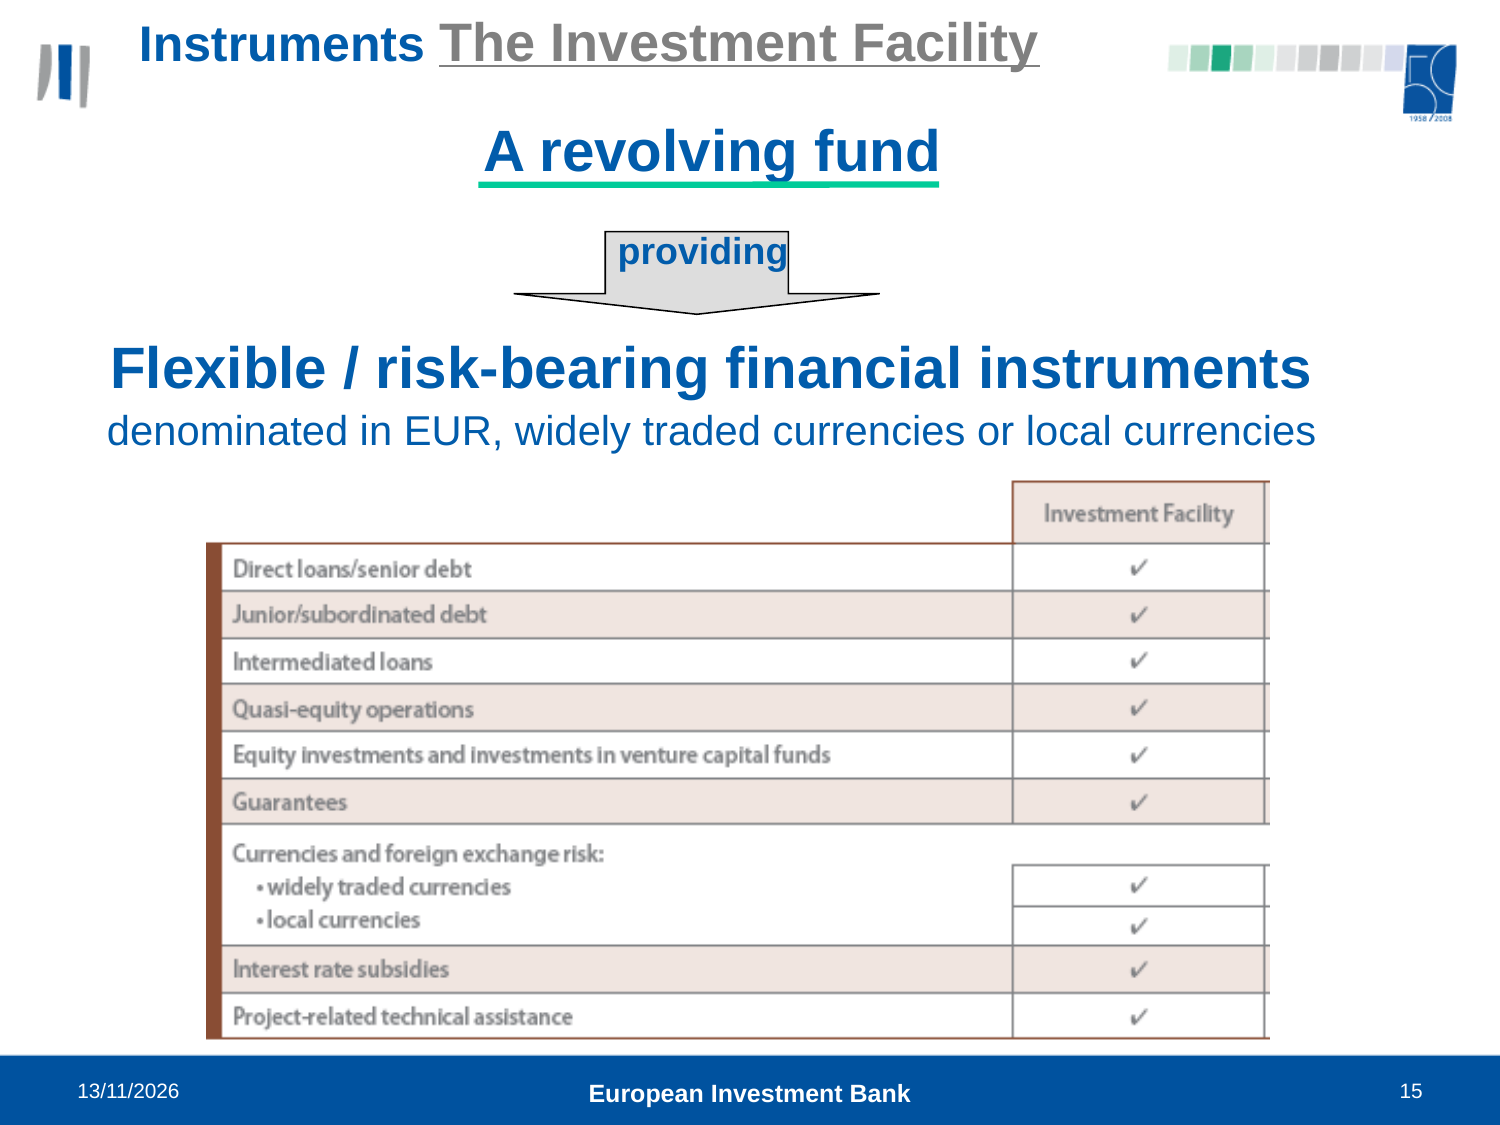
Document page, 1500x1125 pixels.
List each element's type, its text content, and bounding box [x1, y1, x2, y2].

picture [1306, 0, 1500, 113]
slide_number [62, 1070, 226, 1125]
title Instruments The Investment Facility [123, 0, 1306, 113]
slide_number 15 [1274, 1070, 1438, 1125]
picture [0, 444, 1500, 1125]
footer European Investment Bank [229, 1070, 1271, 1125]
text_box A revolving fund providing Flexible / risk-bearing financial instruments denominated in EUR, widely traded currencies or local currencies [0, 113, 1500, 462]
picture [0, 0, 123, 113]
